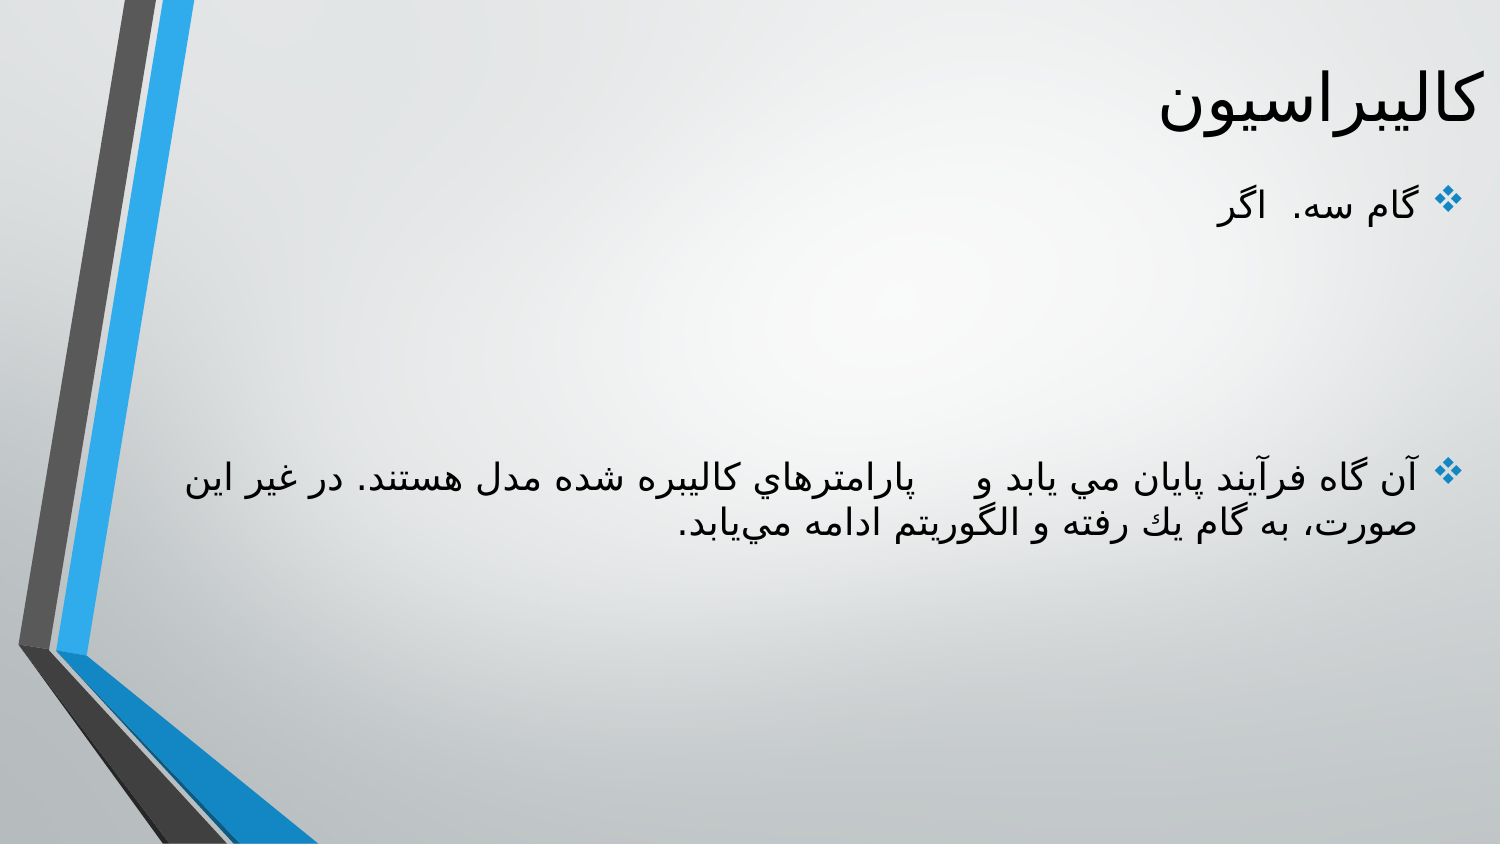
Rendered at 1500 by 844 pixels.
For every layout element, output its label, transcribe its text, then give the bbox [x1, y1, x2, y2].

title کالیبراسیون [917, 0, 1500, 150]
